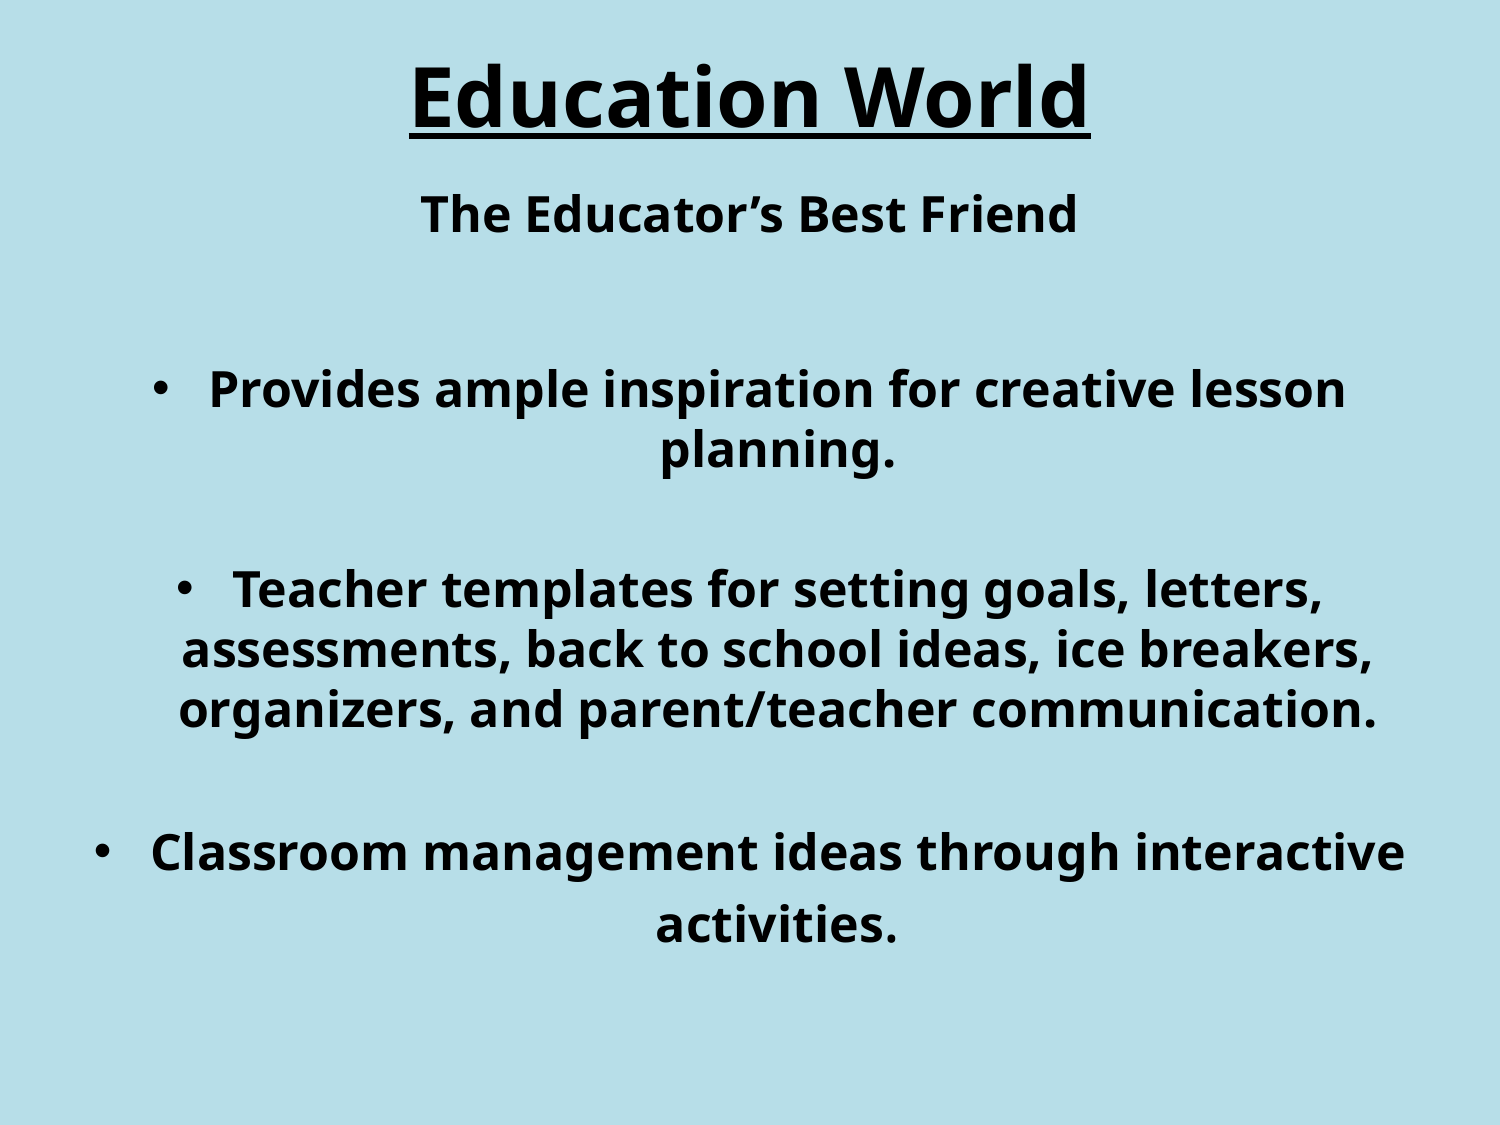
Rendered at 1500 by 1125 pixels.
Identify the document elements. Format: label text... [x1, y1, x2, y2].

text_box The Educator’s Best Friend [387, 174, 1113, 250]
list Provides ample inspiration for creative lesson planning. Teacher templates for setting goals, letters, assessments, back to school ideas, ice breakers, organizers, and parent/teacher communication. Classroom management ideas through interactive activities. [75, 350, 1425, 1093]
title Education World [75, 0, 1425, 188]
